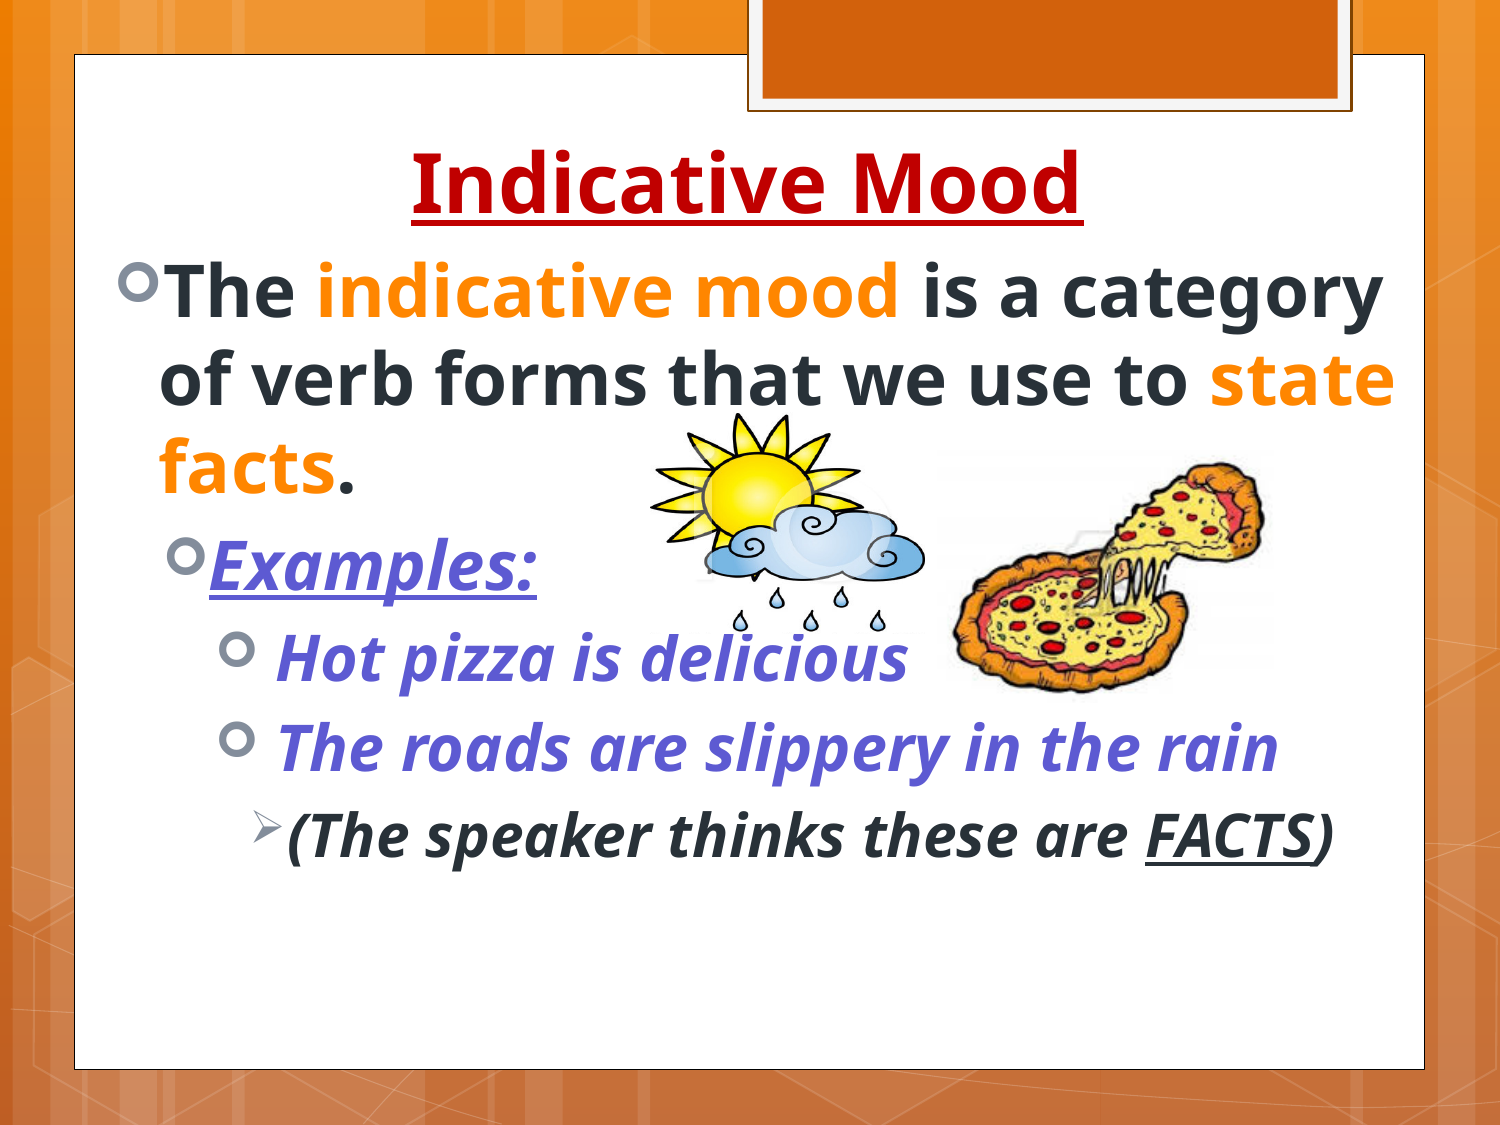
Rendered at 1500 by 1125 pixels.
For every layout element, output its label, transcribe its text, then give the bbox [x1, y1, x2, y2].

title Indicative Mood [171, 50, 1324, 237]
picture [649, 412, 926, 635]
picture [937, 449, 1275, 703]
list The indicative mood is a category of verb forms that we use to state facts. Examples: Hot pizza is delicious The roads are slippery in the rain (The speaker thinks these are FACTS) [87, 237, 1425, 963]
